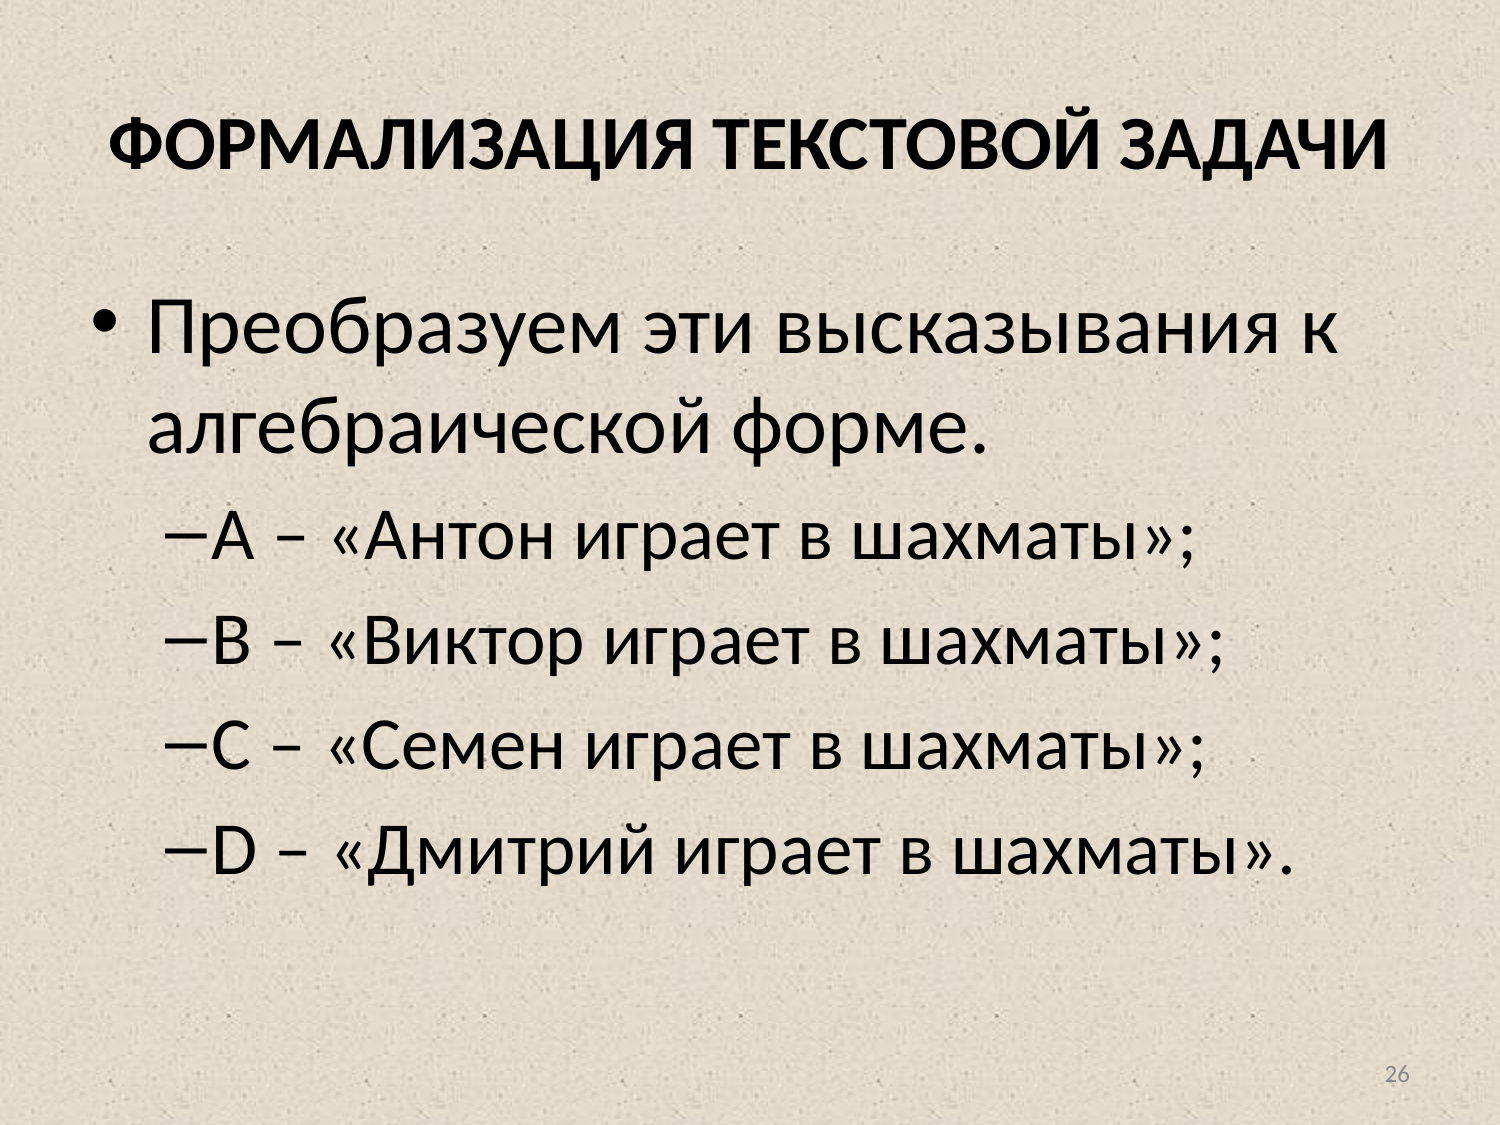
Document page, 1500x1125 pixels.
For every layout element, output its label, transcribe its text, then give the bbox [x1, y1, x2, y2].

picture [0, 0, 1500, 1125]
title ФОРМАЛИЗАЦИЯ ТЕКСТОВОЙ ЗАДАЧИ [75, 45, 1425, 233]
slide_number ‹#› [1074, 1042, 1425, 1103]
list Преобразуем эти высказывания к алгебраической форме. А – «Антон играет в шахматы»; В – «Виктор играет в шахматы»; С – «Семен играет в шахматы»; D – «Дмитрий играет в шахматы». [75, 262, 1425, 1059]
